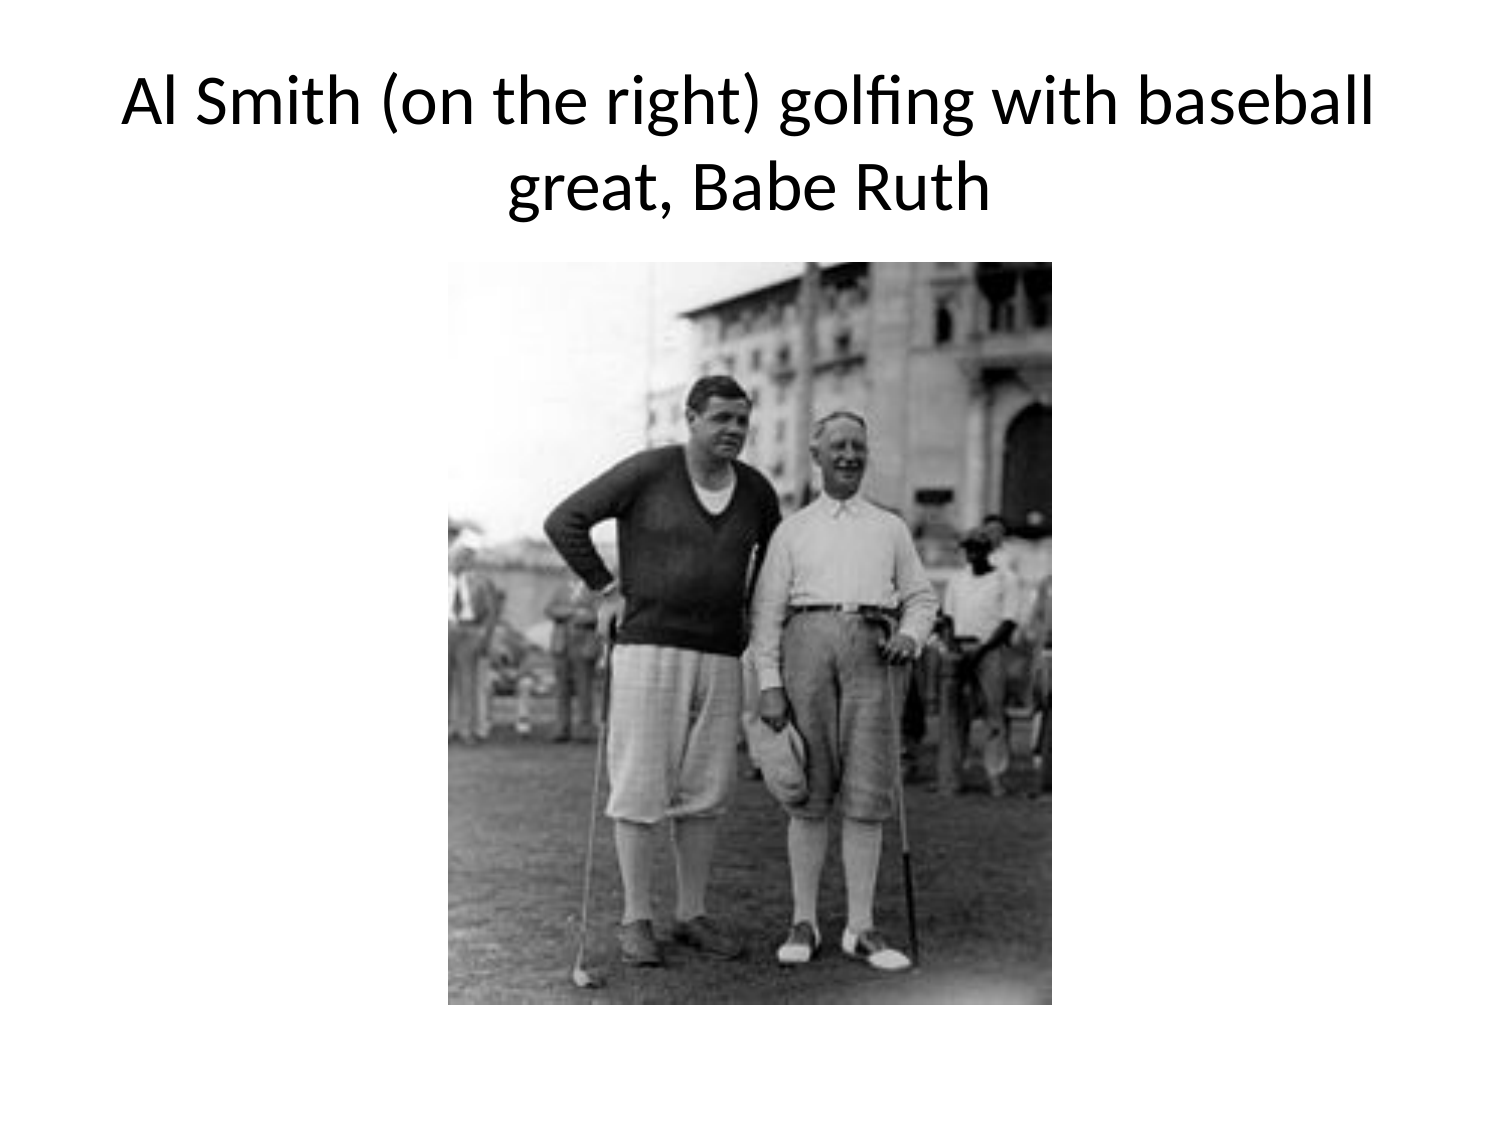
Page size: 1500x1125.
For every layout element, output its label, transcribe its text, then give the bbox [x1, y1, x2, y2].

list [74, 262, 1426, 1006]
title Al Smith (on the right) golfing with baseball great, Babe Ruth [75, 45, 1425, 233]
